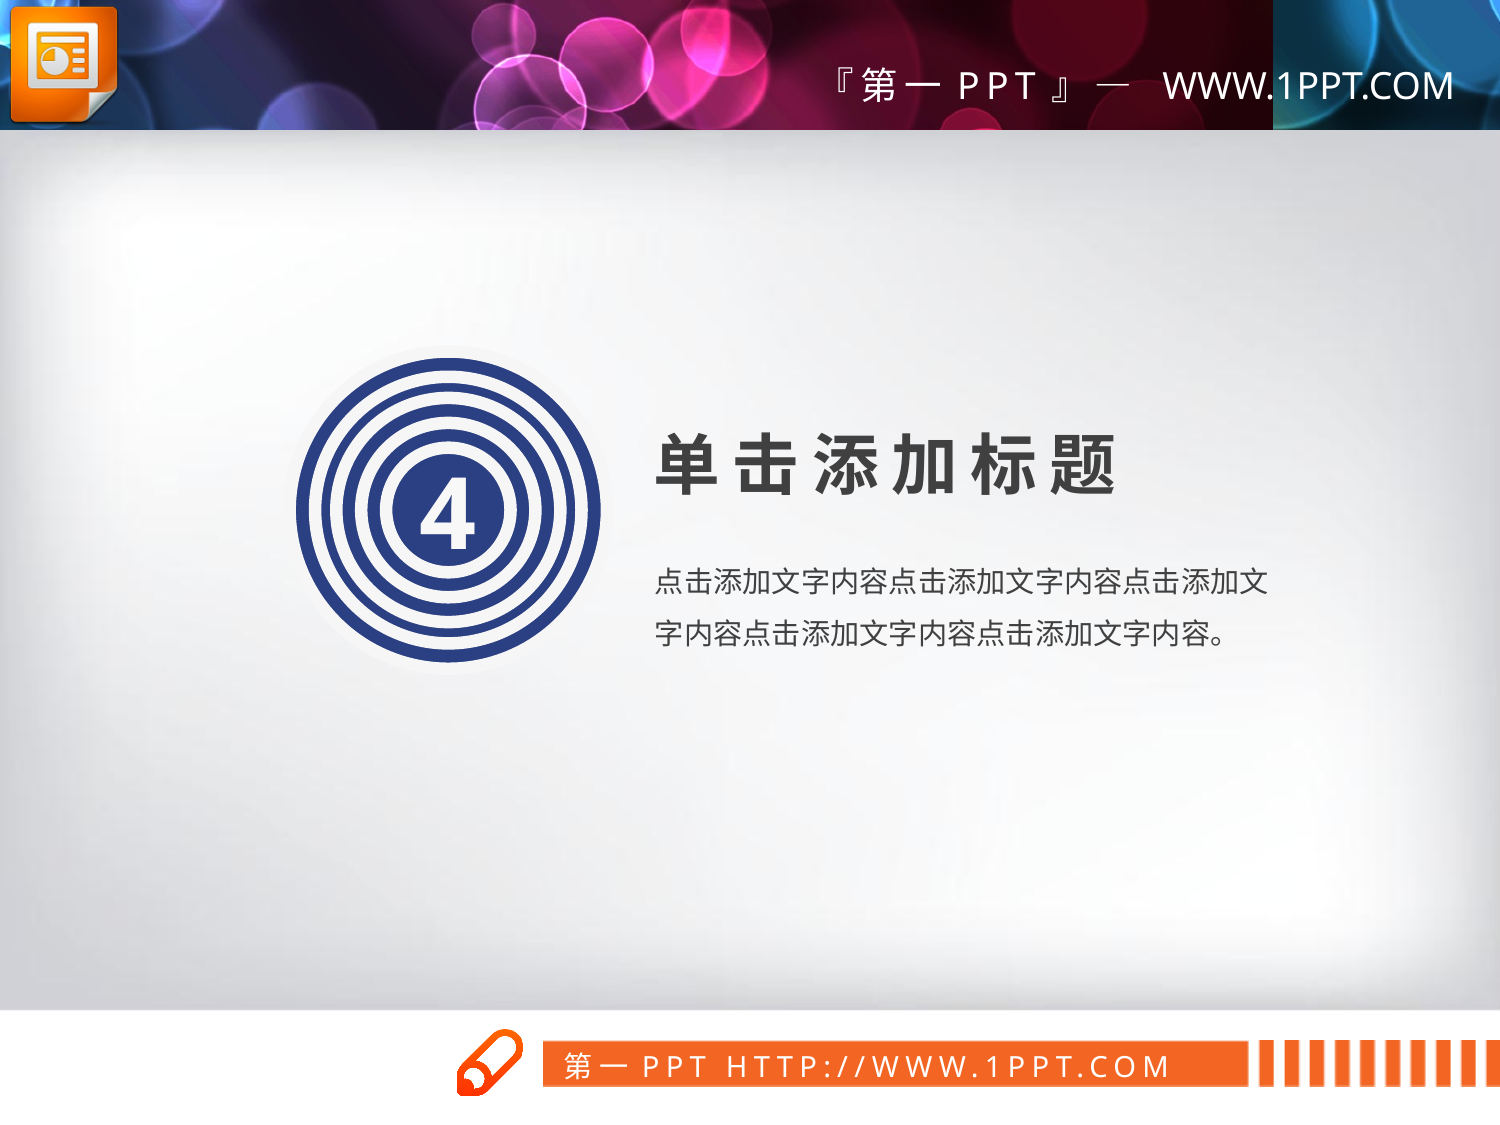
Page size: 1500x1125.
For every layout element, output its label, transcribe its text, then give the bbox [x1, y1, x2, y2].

picture [543, 1040, 1500, 1087]
picture [0, 0, 1500, 1012]
text_box 点击添加文字内容点击添加文字内容点击添加文字内容点击添加文字内容点击添加文字内容。 [640, 538, 1301, 658]
text_box 单击添加标题 [638, 415, 1302, 511]
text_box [289, 351, 608, 670]
